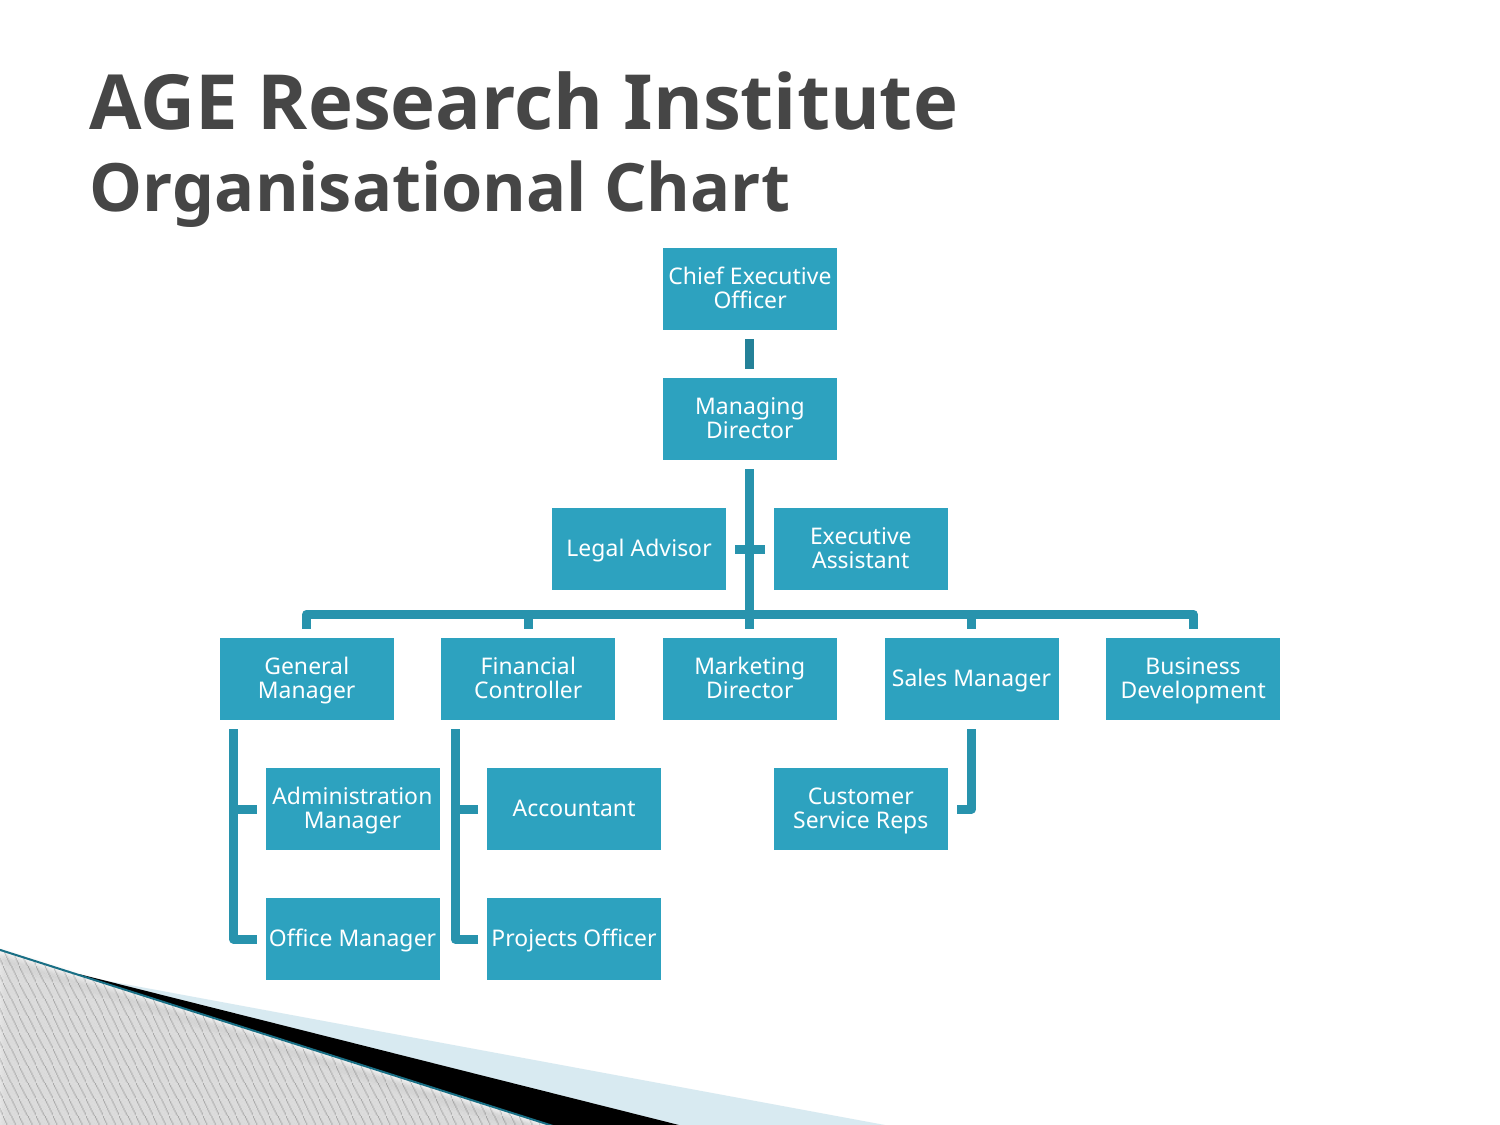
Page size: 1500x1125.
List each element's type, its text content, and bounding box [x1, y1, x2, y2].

title AGE Research Institute Organisational Chart [75, 45, 1425, 233]
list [74, 242, 1426, 986]
